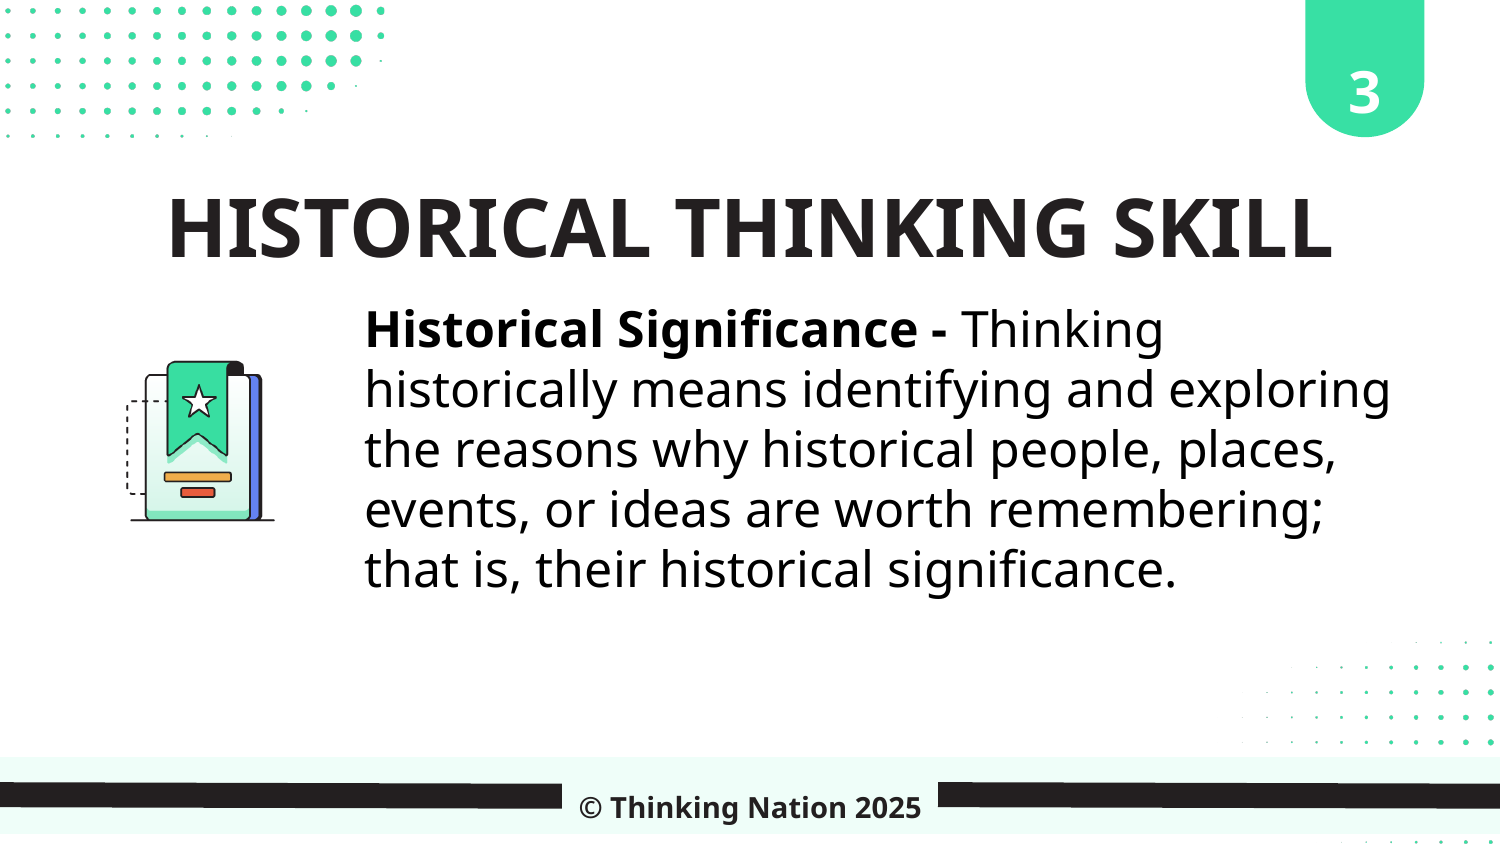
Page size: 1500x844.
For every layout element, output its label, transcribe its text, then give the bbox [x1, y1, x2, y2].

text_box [0, 756, 1500, 835]
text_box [1300, 0, 1430, 138]
text_box [1217, 640, 1500, 755]
text_box Historical Significance - Thinking historically means identifying and exploring the reasons why historical people, places, events, or ideas are worth remembering; that is, their historical significance. [364, 297, 1411, 755]
text_box [0, 0, 385, 138]
picture [88, 328, 313, 553]
text_box HISTORICAL THINKING SKILL [59, 137, 1441, 274]
